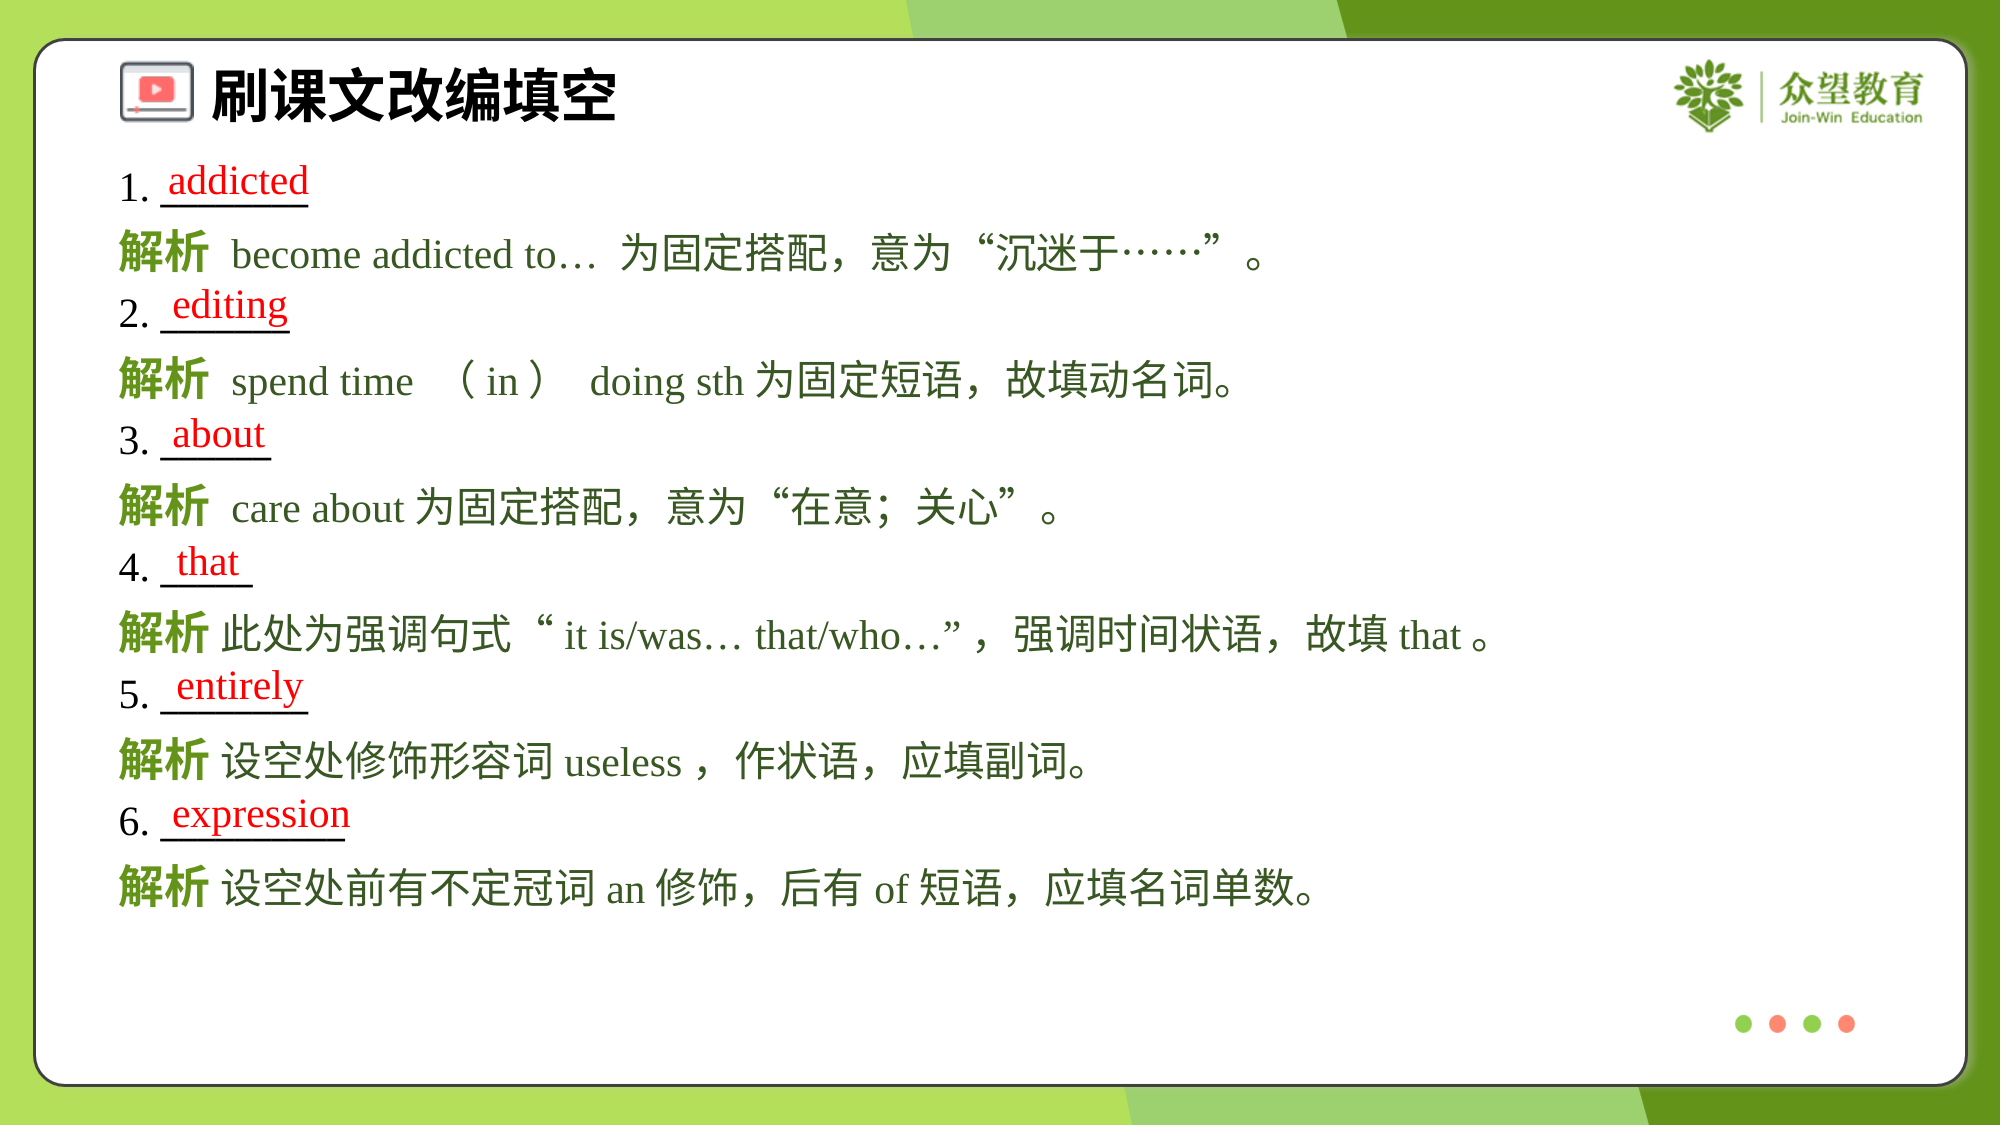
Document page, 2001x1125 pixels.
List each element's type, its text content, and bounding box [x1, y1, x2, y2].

text_box 5. ________ [118, 654, 1883, 712]
text_box 4. _____ [118, 527, 1883, 584]
text_box about [167, 393, 270, 452]
text_box 解析 此处为强调句式“it is/was… that/who…”，强调时间状语，故填that。 [118, 590, 1883, 653]
text_box that [172, 520, 244, 579]
text_box expression [167, 772, 356, 831]
text_box 2. _______ [118, 272, 1883, 330]
text_box 解析 设空处前有不定冠词an修饰，后有of短语，应填名词单数。 [118, 844, 1883, 907]
text_box 3. ______ [118, 399, 1883, 457]
text_box 解析 设空处修饰形容词useless，作状语，应填副词。 [118, 717, 1883, 780]
text_box editing [167, 264, 293, 323]
text_box 解析 care about为固定搭配，意为“在意；关心”。 [118, 463, 1883, 526]
text_box entirely [172, 645, 309, 704]
picture [0, 0, 2000, 1125]
text_box 1. ________ [118, 146, 1883, 204]
text_box addicted [163, 140, 314, 199]
text_box 解析 become addicted to… 为固定搭配，意为“沉迷于……”。 [118, 209, 1883, 271]
text_box 解析 spend time （in） doing sth为固定短语，故填动名词。 [118, 336, 1883, 399]
text_box 6. __________ [118, 781, 1883, 839]
